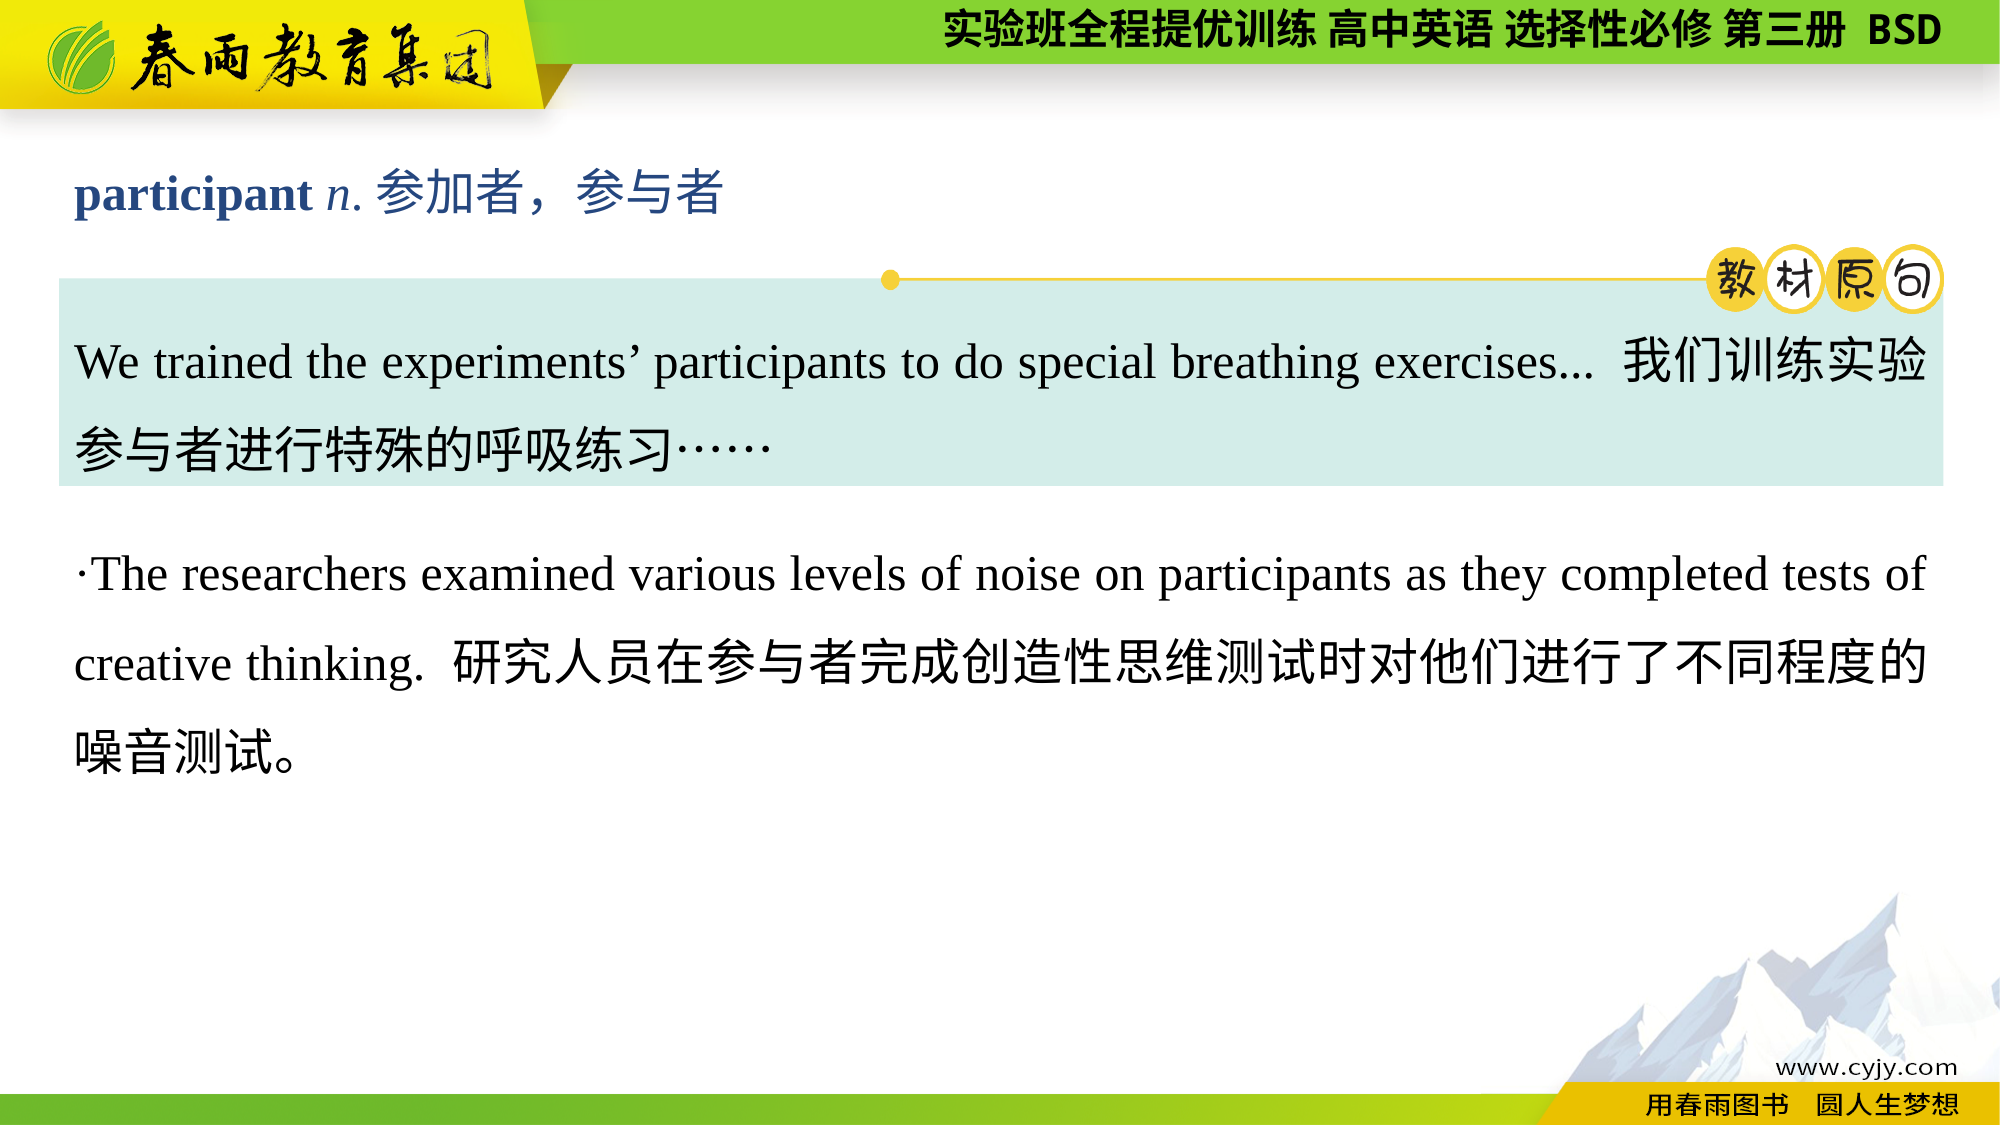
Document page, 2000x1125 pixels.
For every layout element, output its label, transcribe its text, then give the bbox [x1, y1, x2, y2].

text_box ·The researchers examined various levels of noise on participants as they completed tests of creative thinking. 研究人员在参与者完成创造性思维测试时对他们进行了不同程度的噪音测试。 [59, 503, 1944, 789]
list participant n.参加者，参与者 [59, 122, 1944, 217]
picture [0, 0, 2000, 1125]
text_box We trained the experiments’ participants to do special breathing exercises... 我们训练实验参与者进行特殊的呼吸练习…… [59, 278, 1944, 486]
